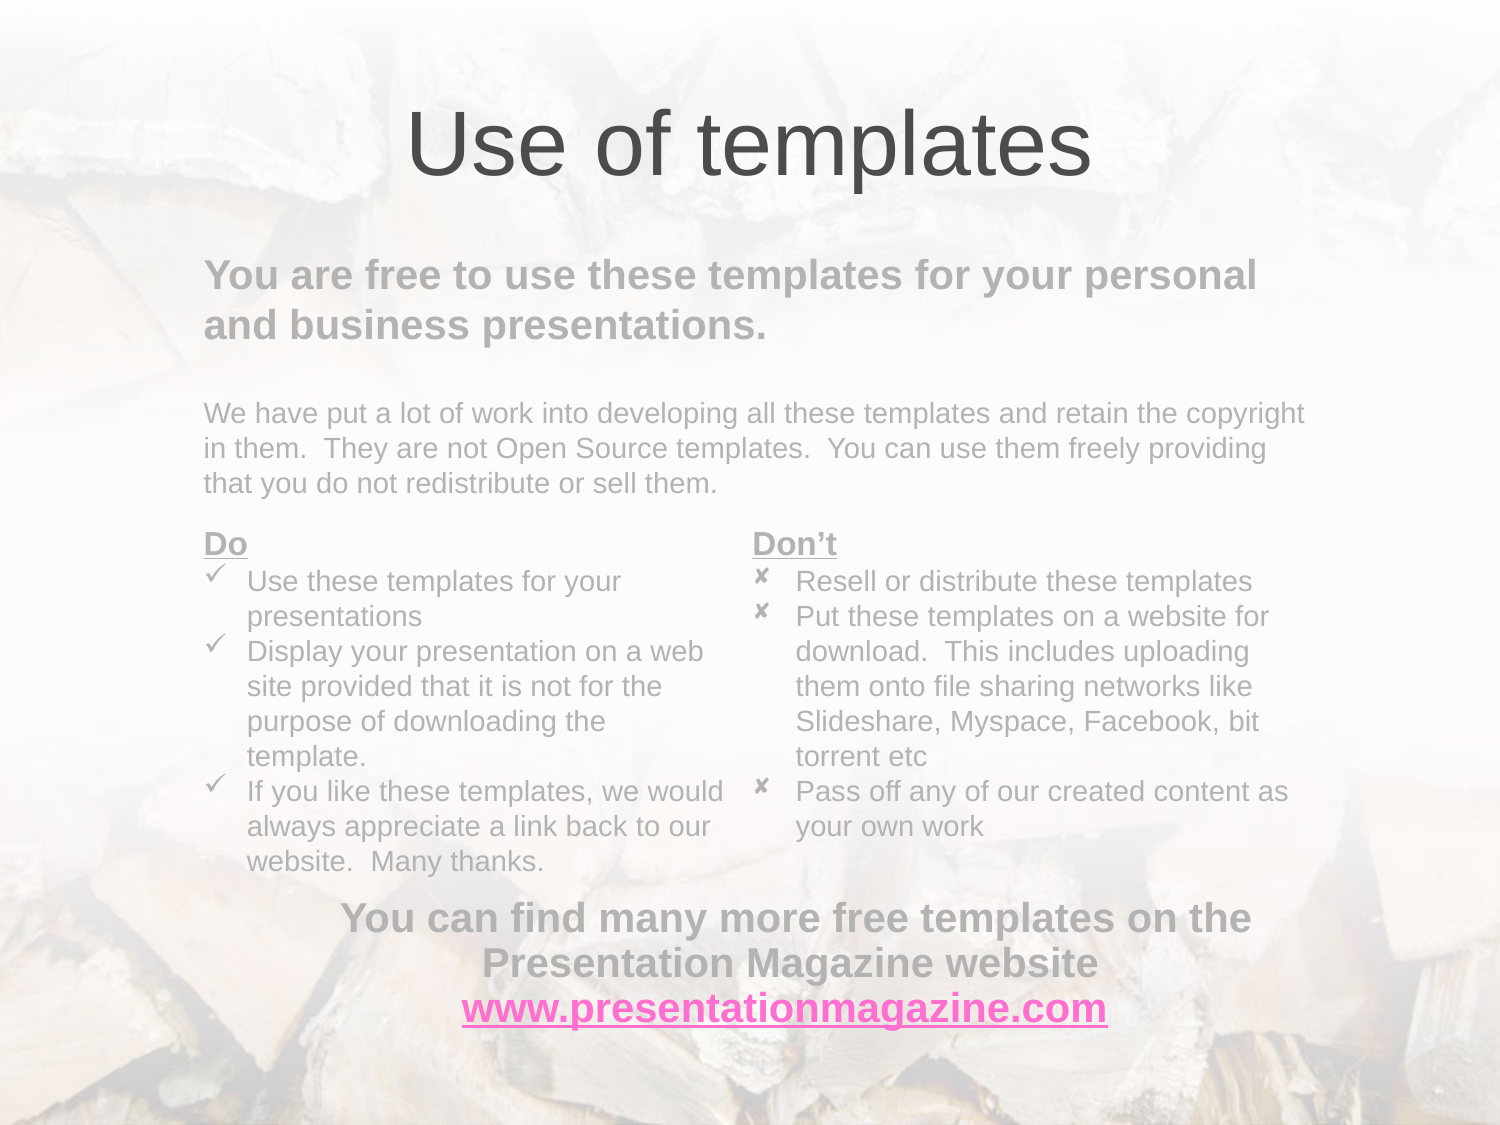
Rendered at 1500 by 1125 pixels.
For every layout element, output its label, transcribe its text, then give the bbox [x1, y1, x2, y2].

picture [0, 473, 1500, 1125]
text_box Don’t Resell or distribute these templates Put these templates on a website for download. This includes uploading them onto file sharing networks like Slideshare, Myspace, Facebook, bit torrent etc Pass off any of our created content as your own work [737, 515, 1335, 850]
text_box Do Use these templates for your presentations Display your presentation on a web site provided that it is not for the purpose of downloading the template. If you like these templates, we would always appreciate a link back to our website. Many thanks. [188, 515, 749, 889]
text_box You can find many more free templates on the Presentation Magazine website www.presentationmagazine.com [171, 889, 1347, 1040]
text_box We have put a lot of work into developing all these templates and retain the copyright in them. They are not Open Source templates. You can use them freely providing that you do not redistribute or sell them. [188, 387, 1325, 507]
text_box You are free to use these templates for your personal and business presentations. [188, 240, 1329, 355]
title Use of templates [75, 45, 1425, 233]
text_box [88, 208, 1436, 1083]
